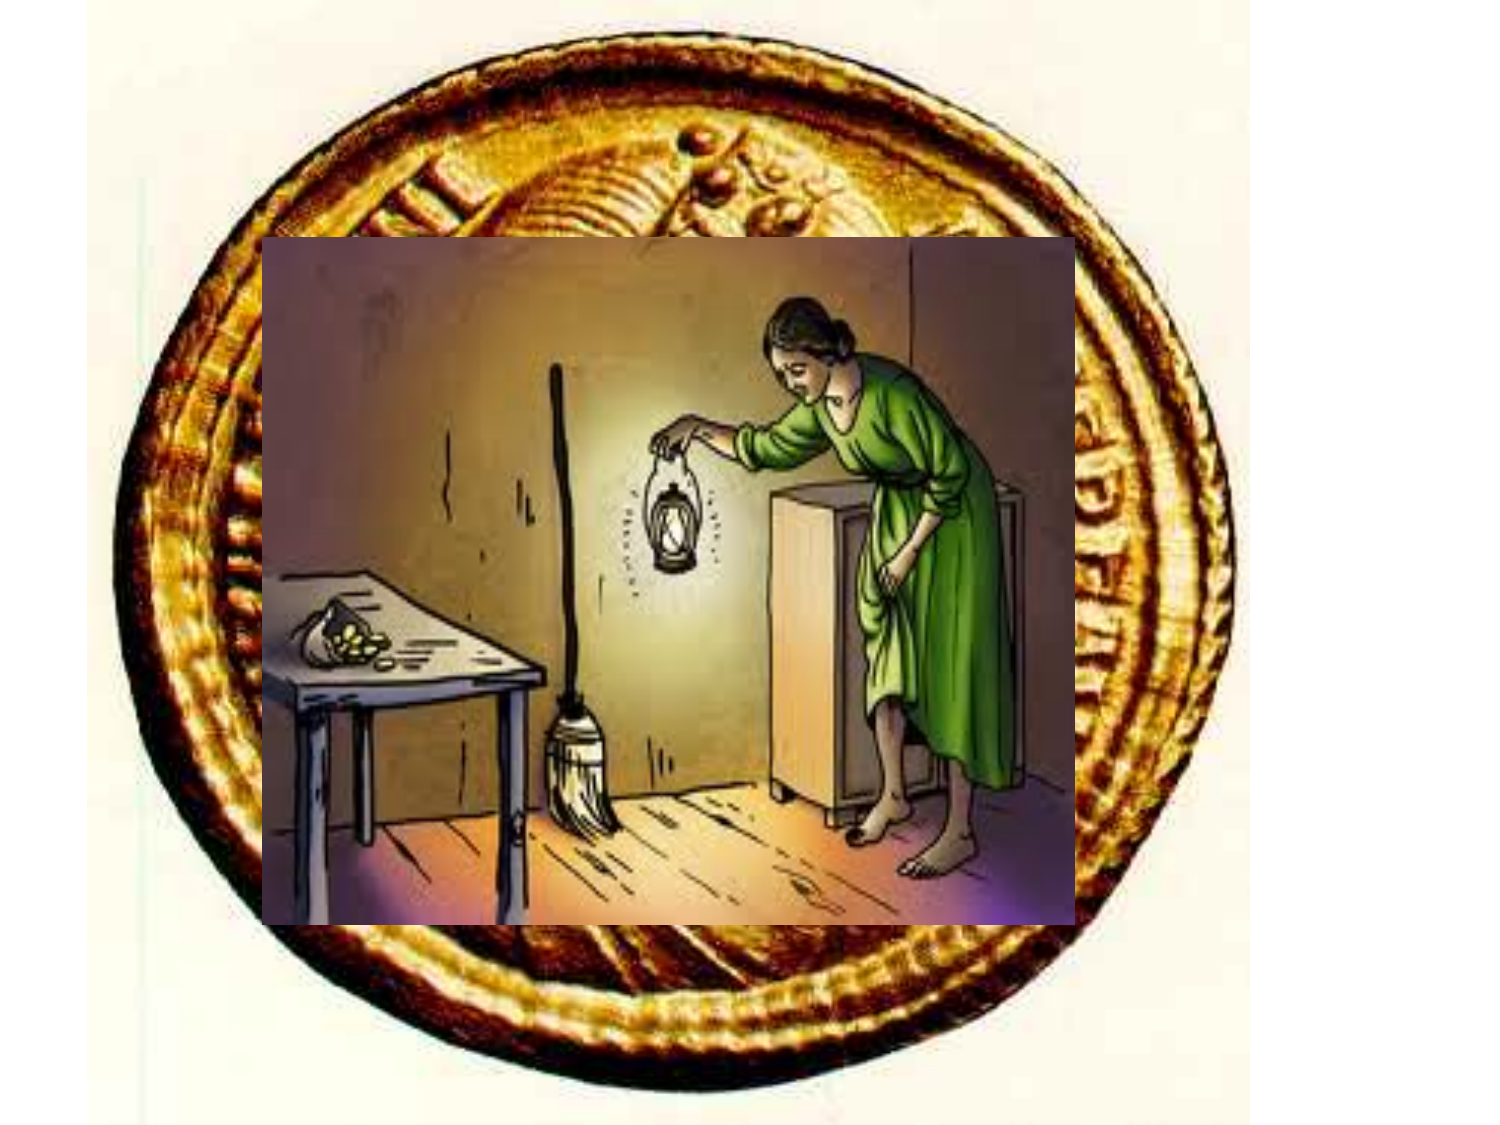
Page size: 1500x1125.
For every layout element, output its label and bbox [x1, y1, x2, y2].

picture [87, 0, 1251, 1125]
